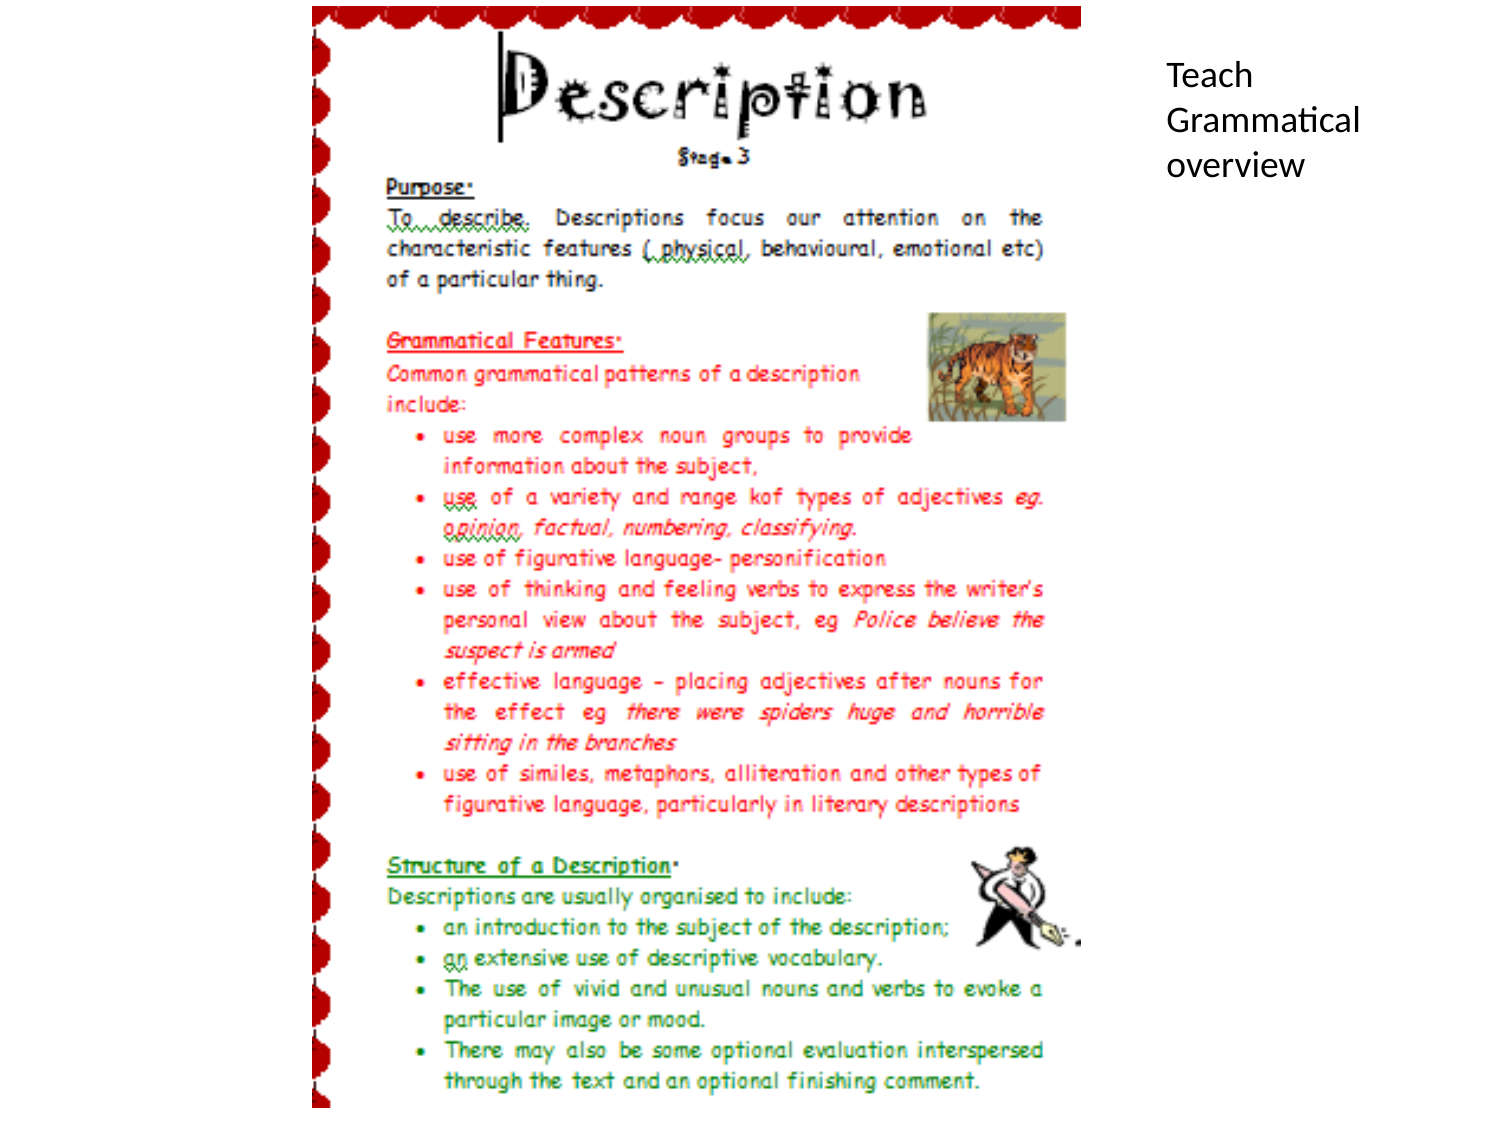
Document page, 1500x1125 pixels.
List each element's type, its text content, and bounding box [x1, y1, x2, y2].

text_box Teach Grammatical overview [1151, 42, 1447, 193]
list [312, 6, 1081, 1109]
